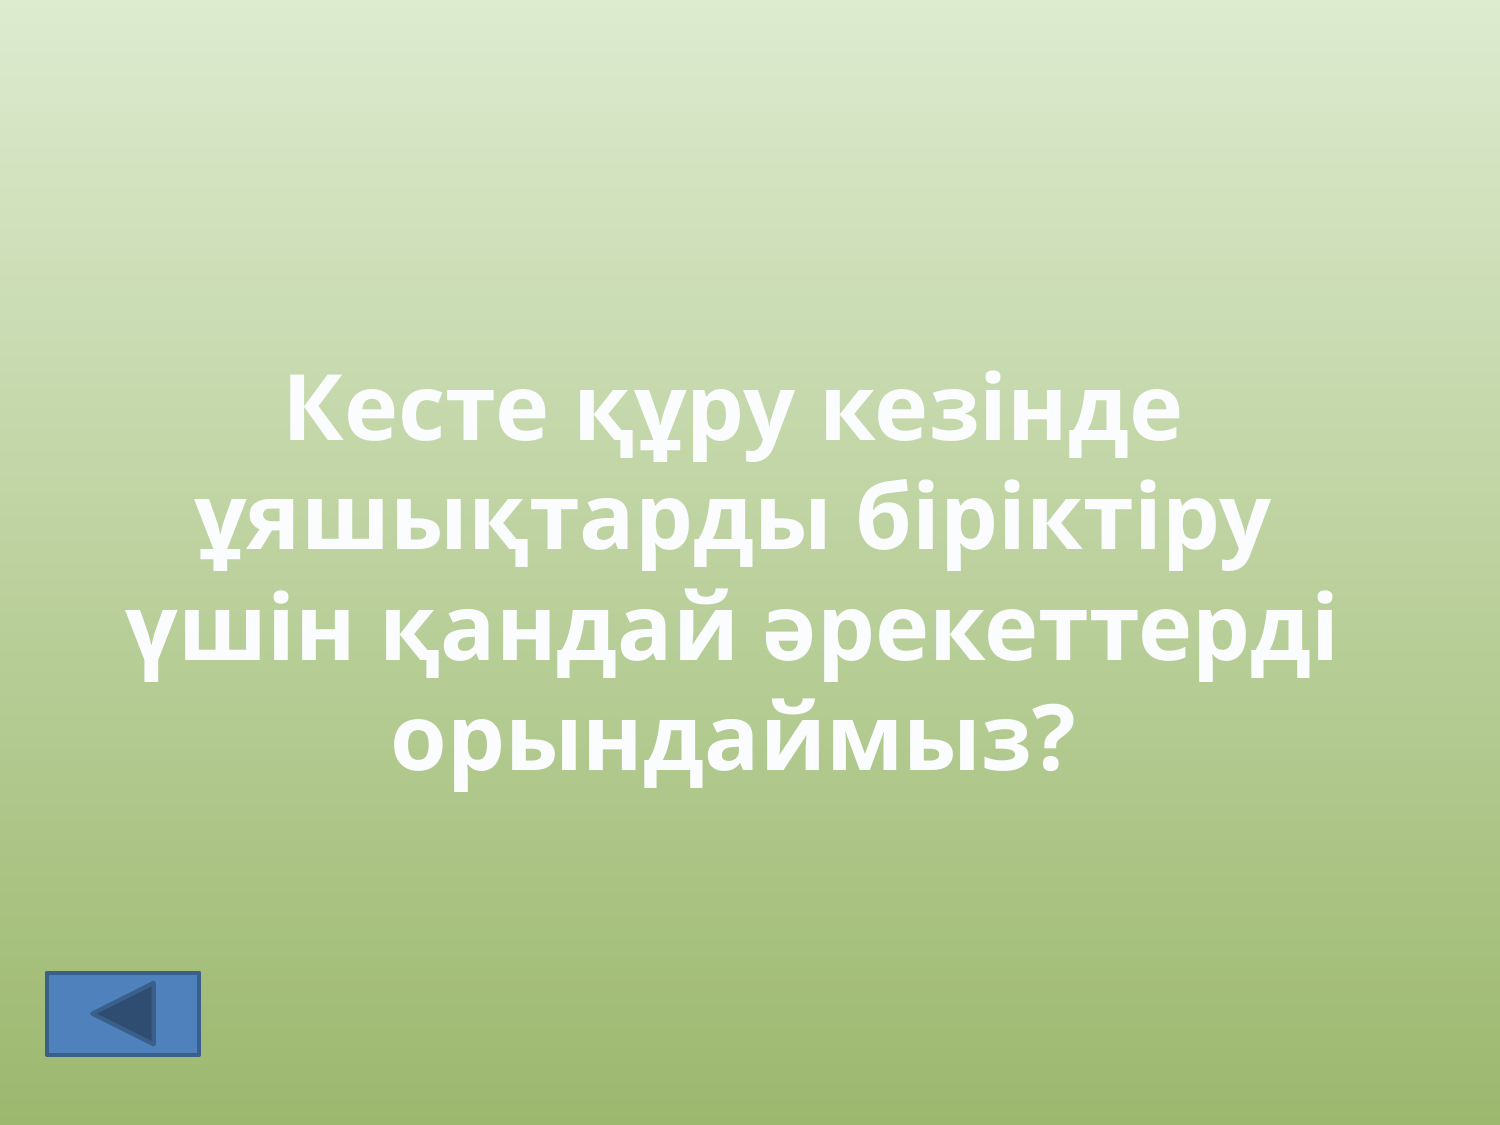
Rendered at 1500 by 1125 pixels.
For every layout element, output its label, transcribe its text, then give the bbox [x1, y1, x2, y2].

text_box Кесте құру кезінде ұяшықтарды біріктіру үшін қандай әрекеттерді орындаймыз? [58, 456, 1409, 680]
text_box [45, 971, 201, 1057]
